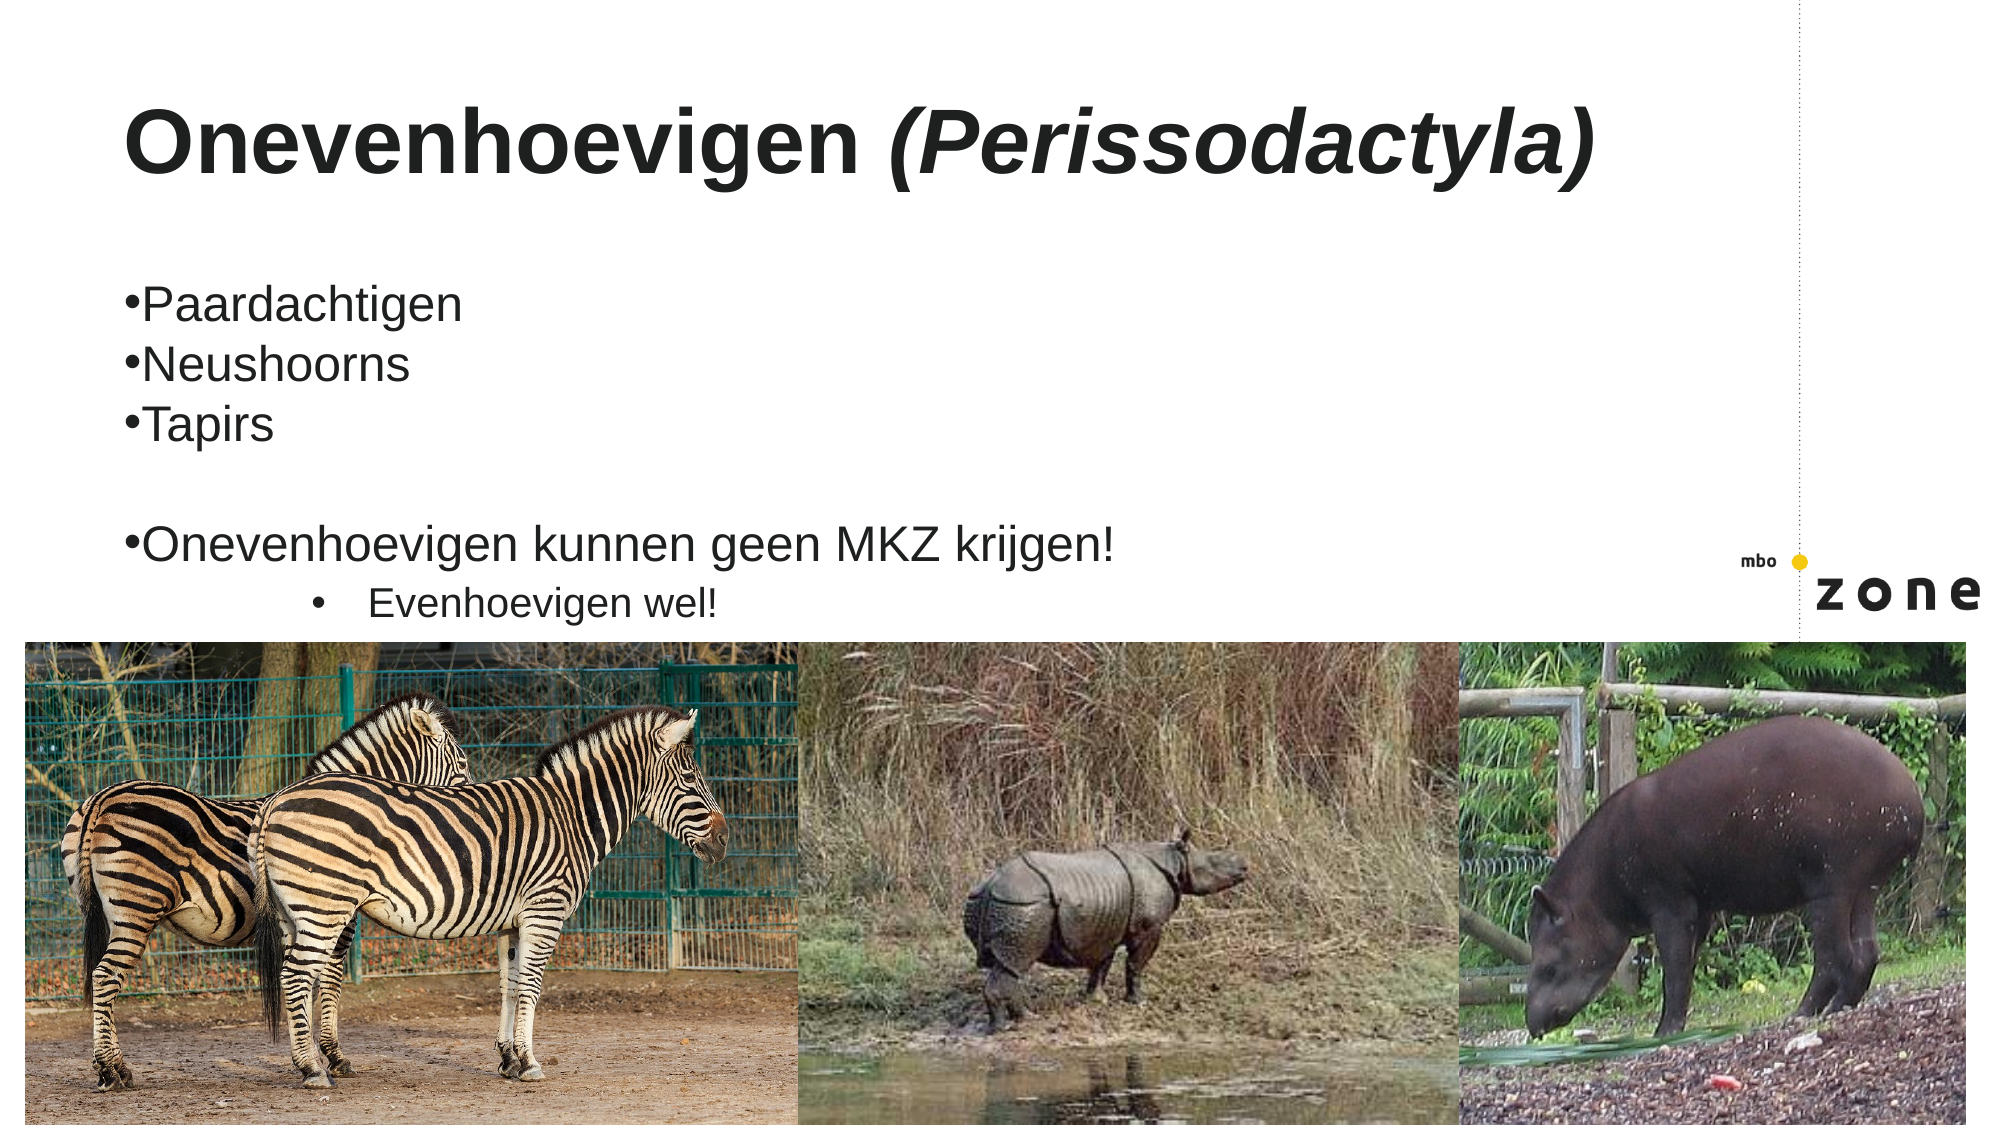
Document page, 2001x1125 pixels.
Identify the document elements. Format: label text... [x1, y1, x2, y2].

picture [25, 0, 2001, 1125]
title Onevenhoevigen (Perissodactyla) [124, 94, 1607, 272]
list Paardachtigen Neushoorns Tapirs Onevenhoevigen kunnen geen MKZ krijgen! Evenhoevigen wel! [124, 271, 1394, 642]
